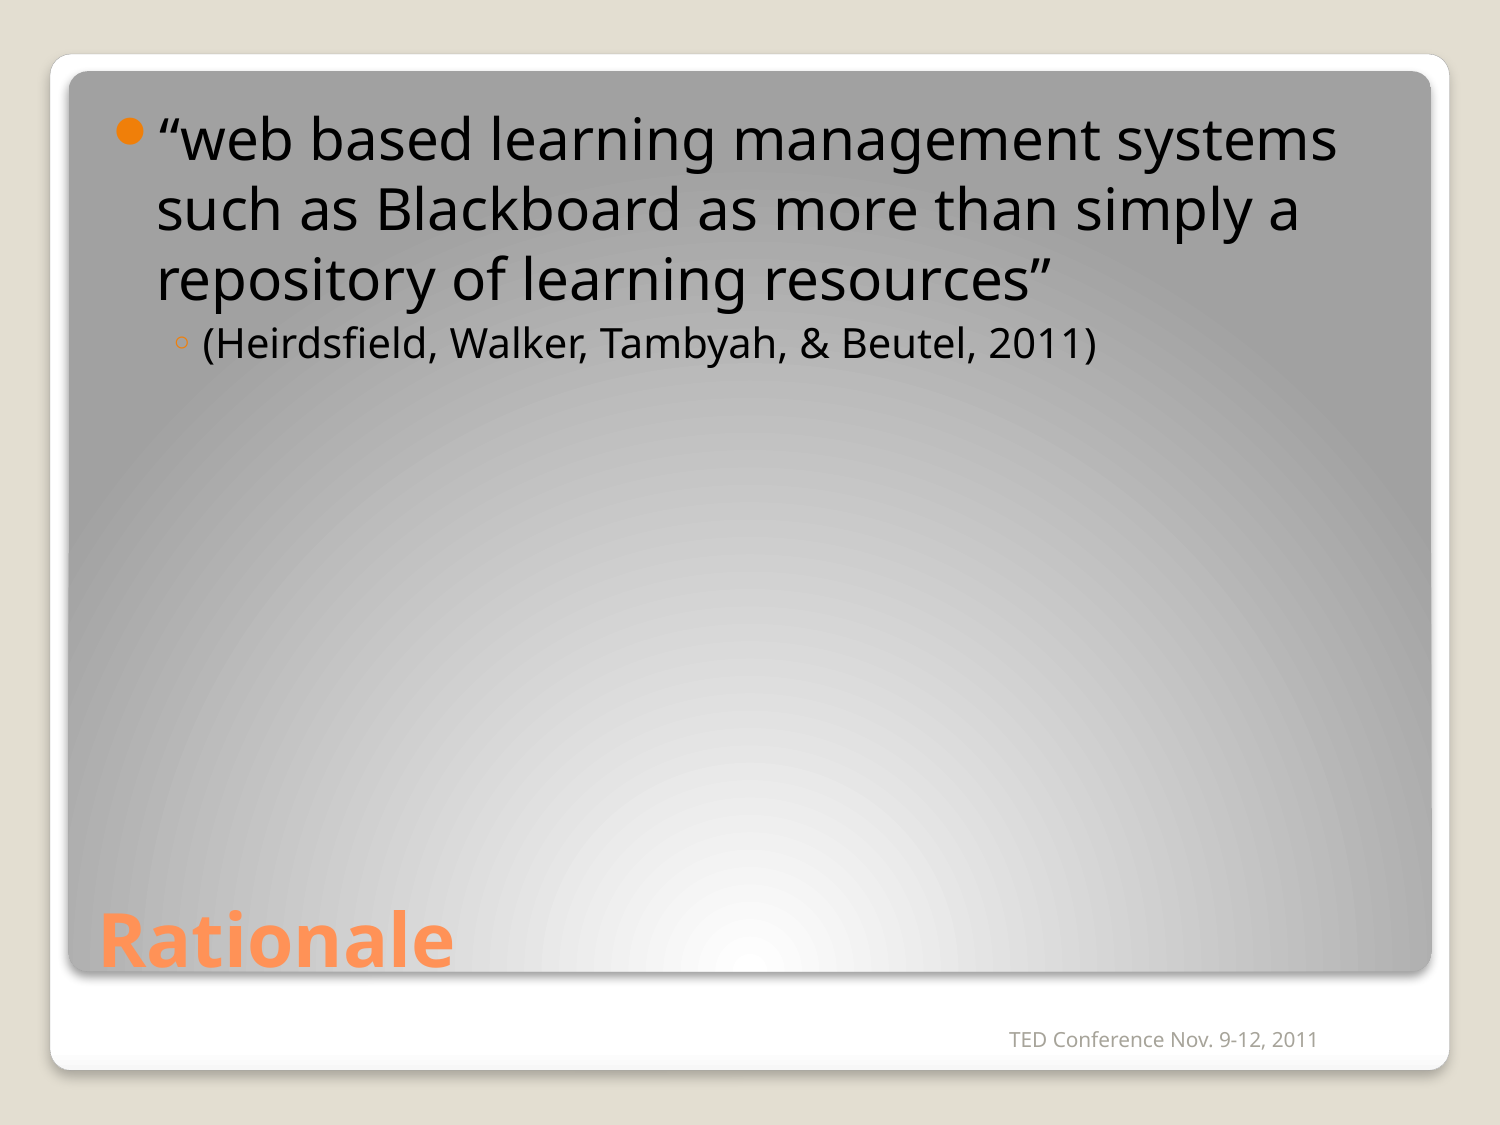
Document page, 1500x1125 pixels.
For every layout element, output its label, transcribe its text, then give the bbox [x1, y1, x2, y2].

footer TED Conference Nov. 9-12, 2011 [994, 1002, 1370, 1063]
list “web based learning management systems such as Blackboard as more than simply a repository of learning resources” (Heirdsfield, Walker, Tambyah, & Beutel, 2011) [82, 86, 1425, 774]
title Rationale [82, 817, 1425, 990]
